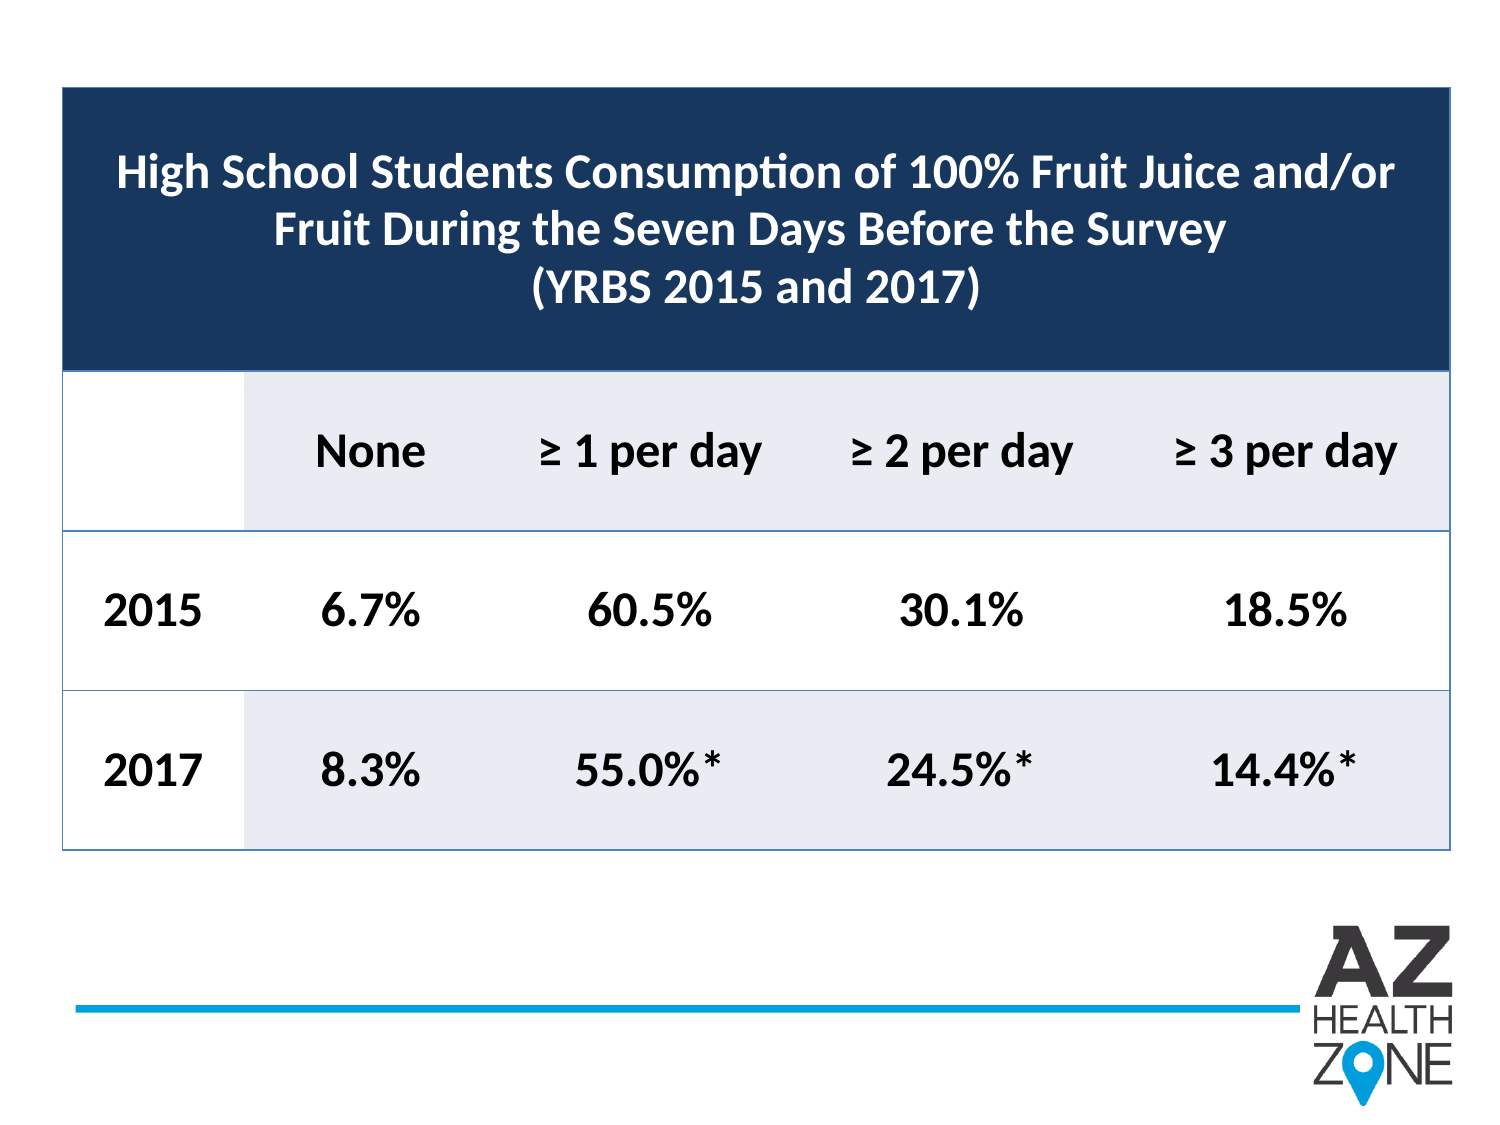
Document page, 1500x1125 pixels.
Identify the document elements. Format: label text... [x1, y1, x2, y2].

table_cell 55.0%* [498, 691, 802, 849]
table_cell 18.5% [1121, 607, 1449, 690]
table_cell 60.5% [498, 607, 802, 690]
table_cell [63, 372, 244, 530]
text_box [321, 531, 1500, 607]
table_cell 2015 [63, 532, 244, 690]
picture [1354, 1053, 1372, 1072]
table_cell 30.1% [802, 607, 1121, 690]
table_header High School Students Consumption of 100% Fruit Juice and/or Fruit During the Seven Days Before the Survey (YRBS 2015 and 2017) [63, 88, 1449, 370]
picture [1312, 924, 1453, 1107]
table_cell 8.3% [244, 691, 498, 849]
table_cell ≥ 2 per day [802, 372, 1121, 530]
table_cell ≥ 3 per day [1121, 372, 1449, 530]
table_cell 14.4%* [1121, 691, 1449, 849]
table_cell ≥ 1 per day [498, 372, 802, 530]
table_cell 2017 [63, 691, 244, 849]
table_cell 24.5%* [802, 691, 1121, 849]
table_cell None [244, 372, 498, 530]
table_cell 6.7% [244, 532, 498, 690]
